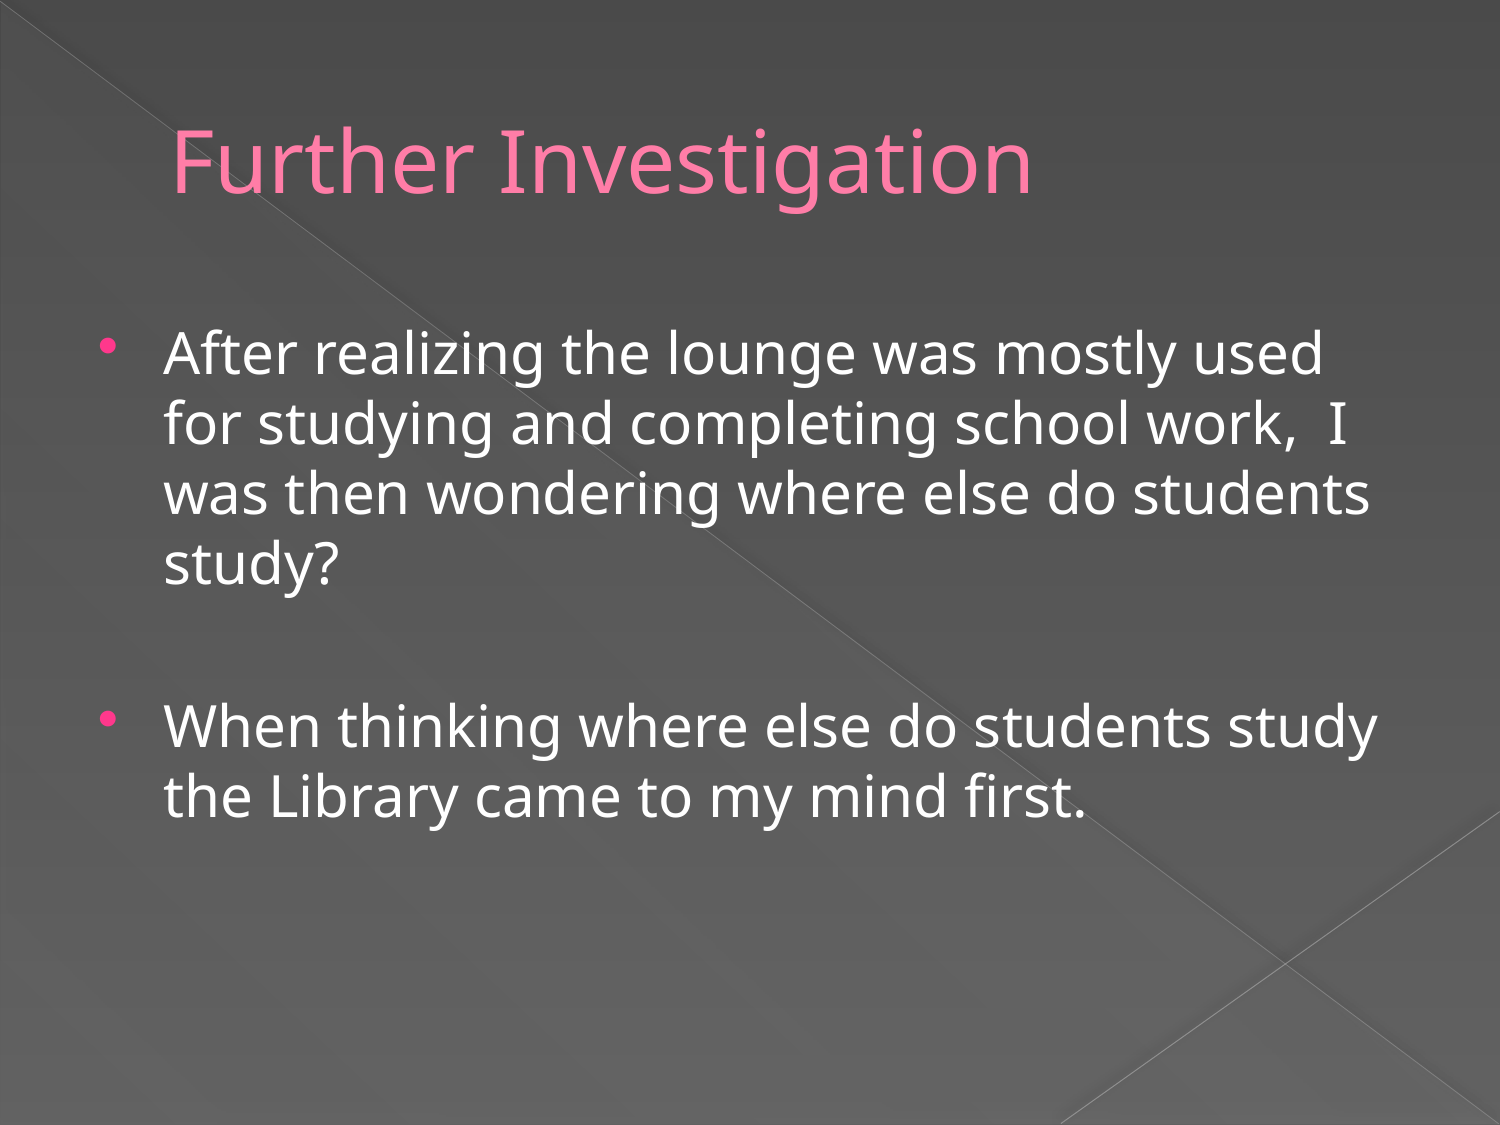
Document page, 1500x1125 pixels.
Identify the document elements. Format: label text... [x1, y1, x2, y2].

list After realizing the lounge was mostly used for studying and completing school work, I was then wondering where else do students study? When thinking where else do students study the Library came to my mind first. [75, 308, 1425, 663]
title Further Investigation [75, 43, 1425, 274]
